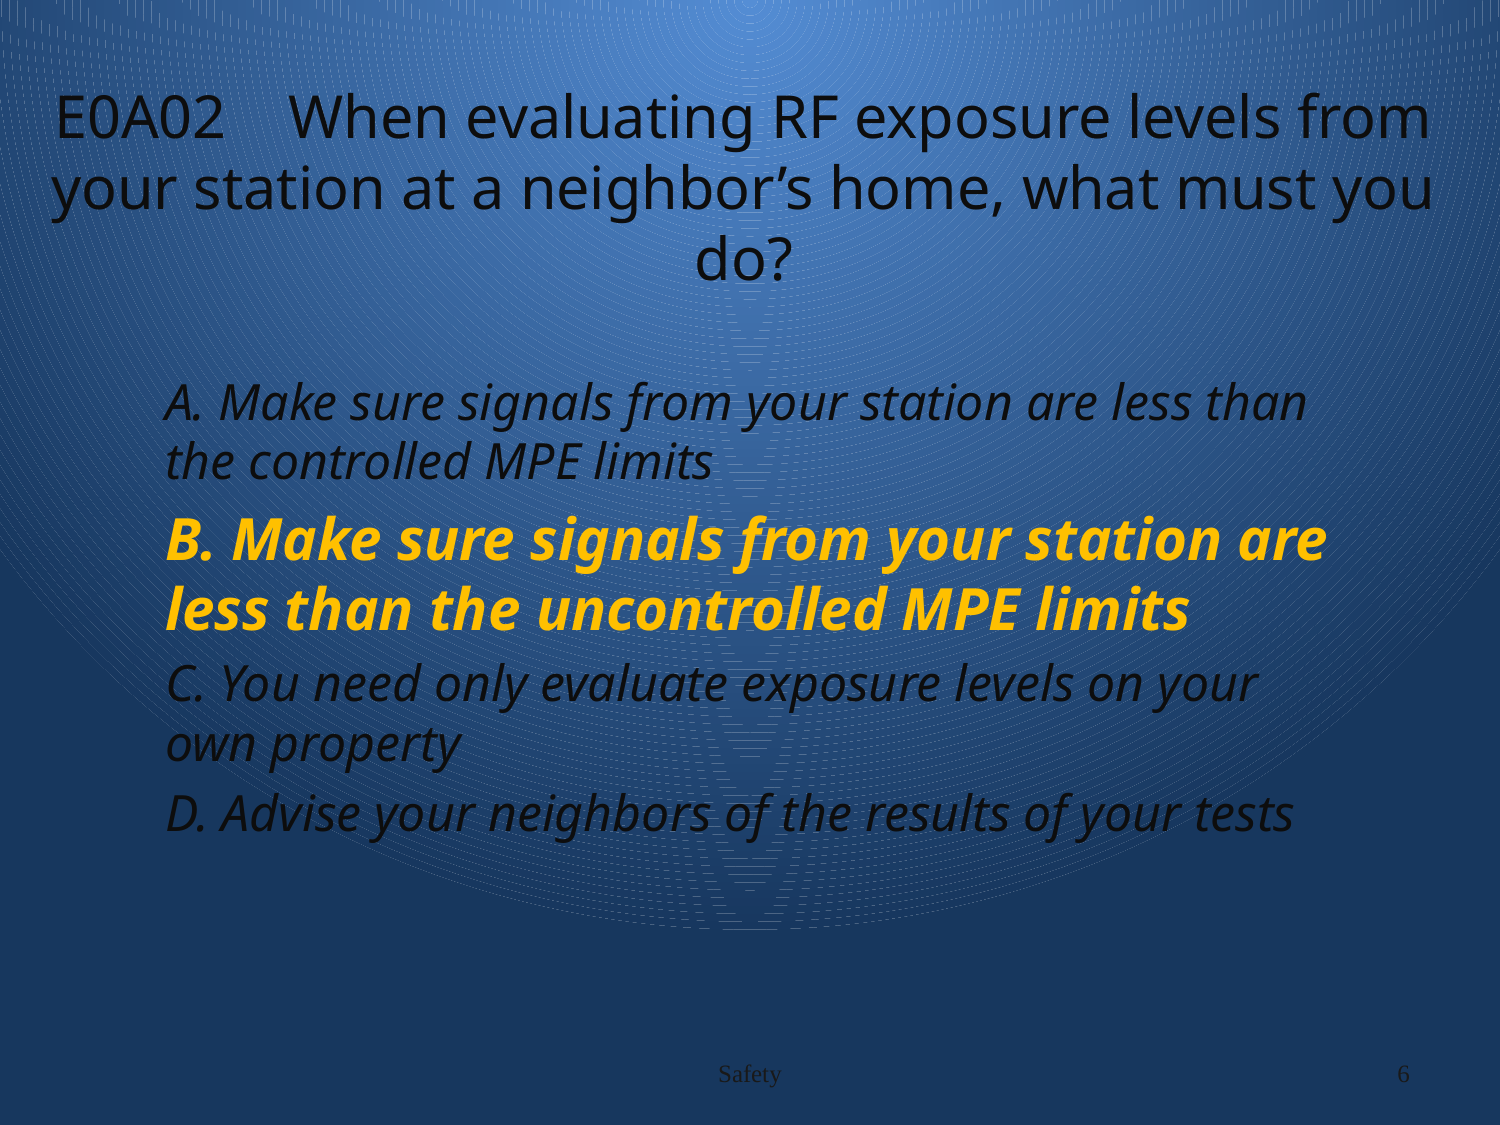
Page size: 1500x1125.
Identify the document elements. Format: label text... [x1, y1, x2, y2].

footer Safety [512, 1042, 988, 1103]
subtitle A. Make sure signals from your station are less than the controlled MPE limits B. Make sure signals from your station are less than the uncontrolled MPE limits C. You need only evaluate exposure levels on your own property D. Advise your neighbors of the results of your tests [150, 362, 1363, 1013]
title E0A02 When evaluating RF exposure levels from your station at a neighbor’s home, what must you do? [24, 0, 1463, 300]
slide_number 6 [1074, 1042, 1425, 1103]
